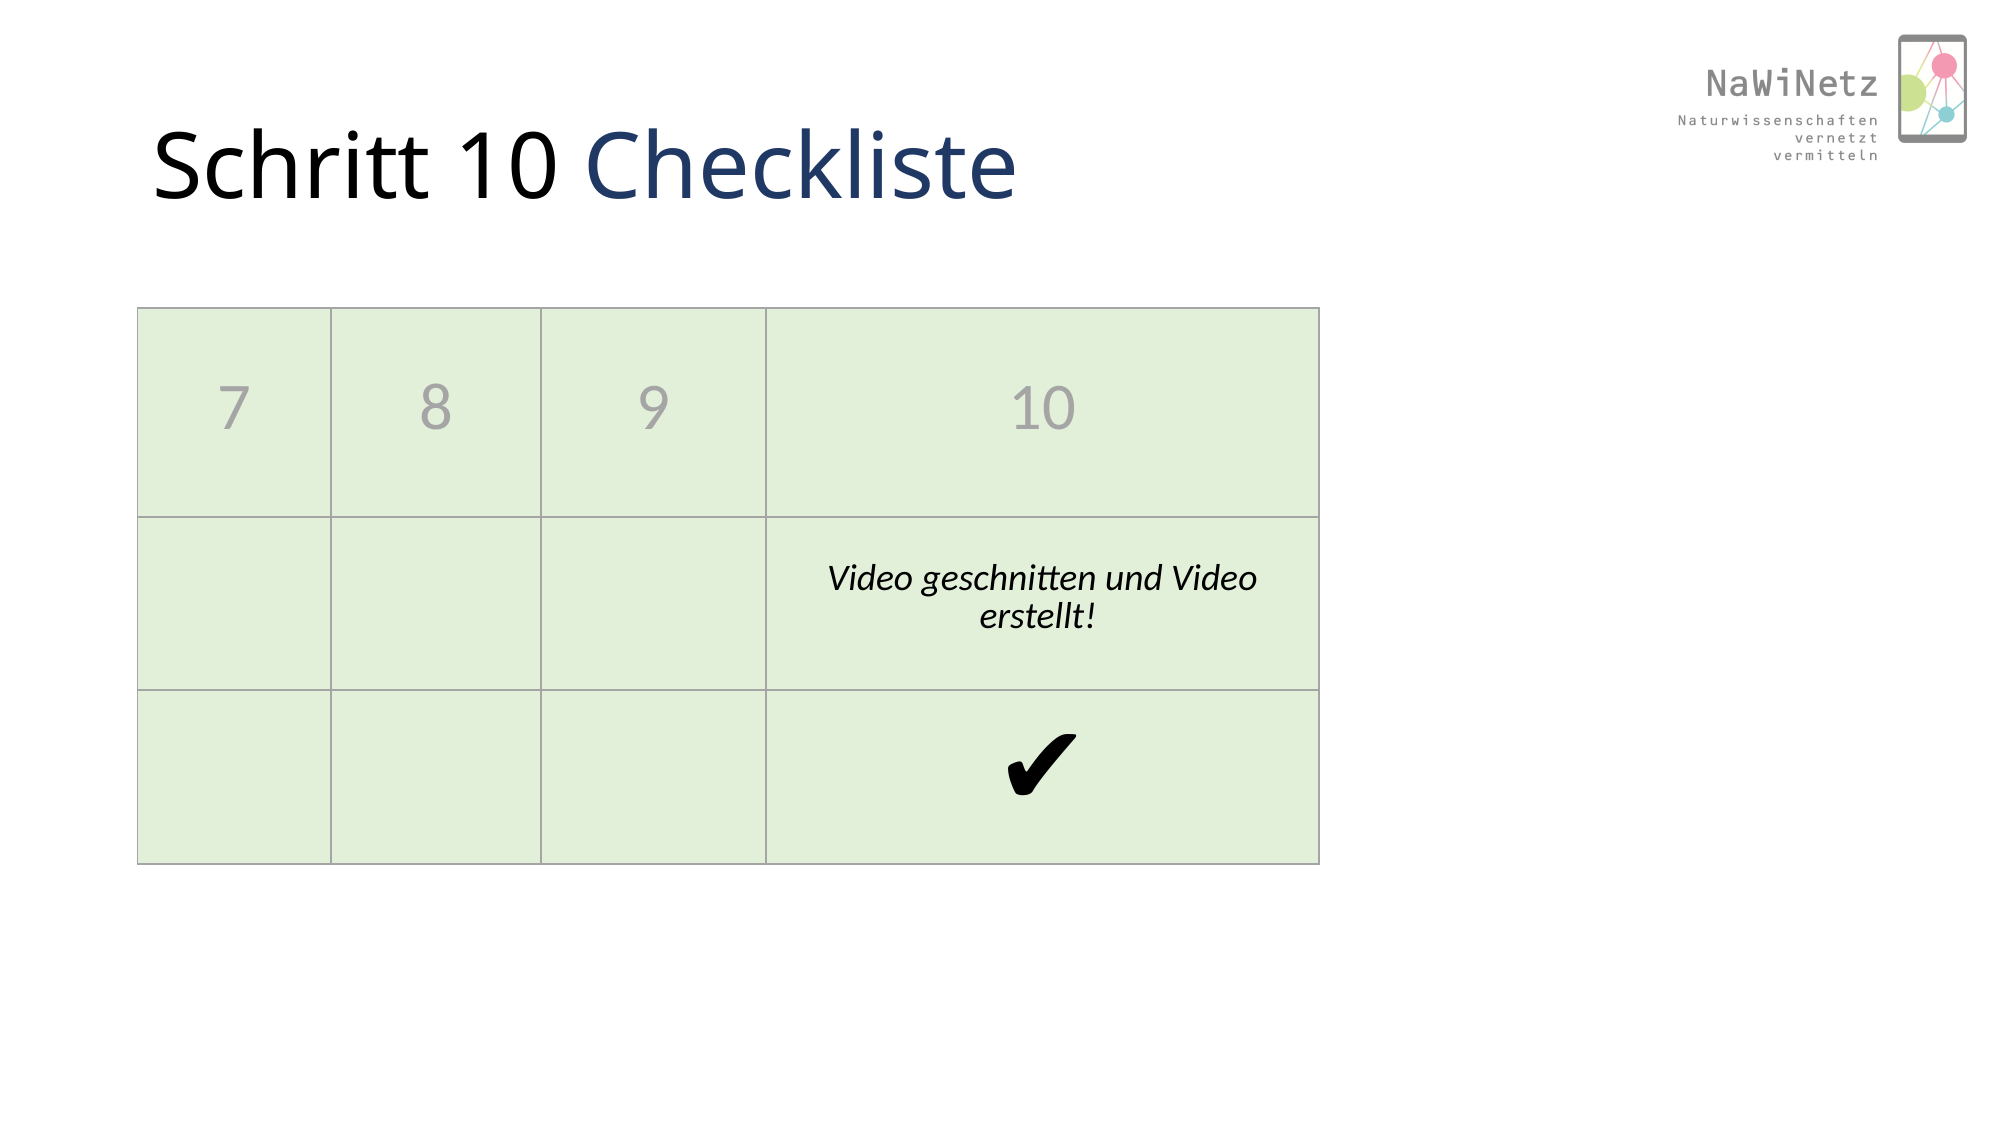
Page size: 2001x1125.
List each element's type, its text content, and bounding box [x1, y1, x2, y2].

table_header 9 [542, 309, 765, 516]
table_cell [542, 518, 765, 689]
table_cell [138, 691, 330, 863]
table_cell ✔️🎉 [767, 691, 1318, 863]
table_header 7 [138, 309, 330, 516]
table_cell [542, 691, 765, 863]
table_cell [332, 691, 540, 863]
title Schritt 10 Checkliste [137, 59, 1863, 278]
picture [1674, 29, 1975, 166]
table_cell [138, 518, 330, 689]
table_cell [332, 518, 540, 689]
table_header 10 [767, 309, 1318, 516]
table_header 8 [332, 309, 540, 516]
table_cell Video geschnitten und Video erstellt! [767, 518, 1318, 689]
